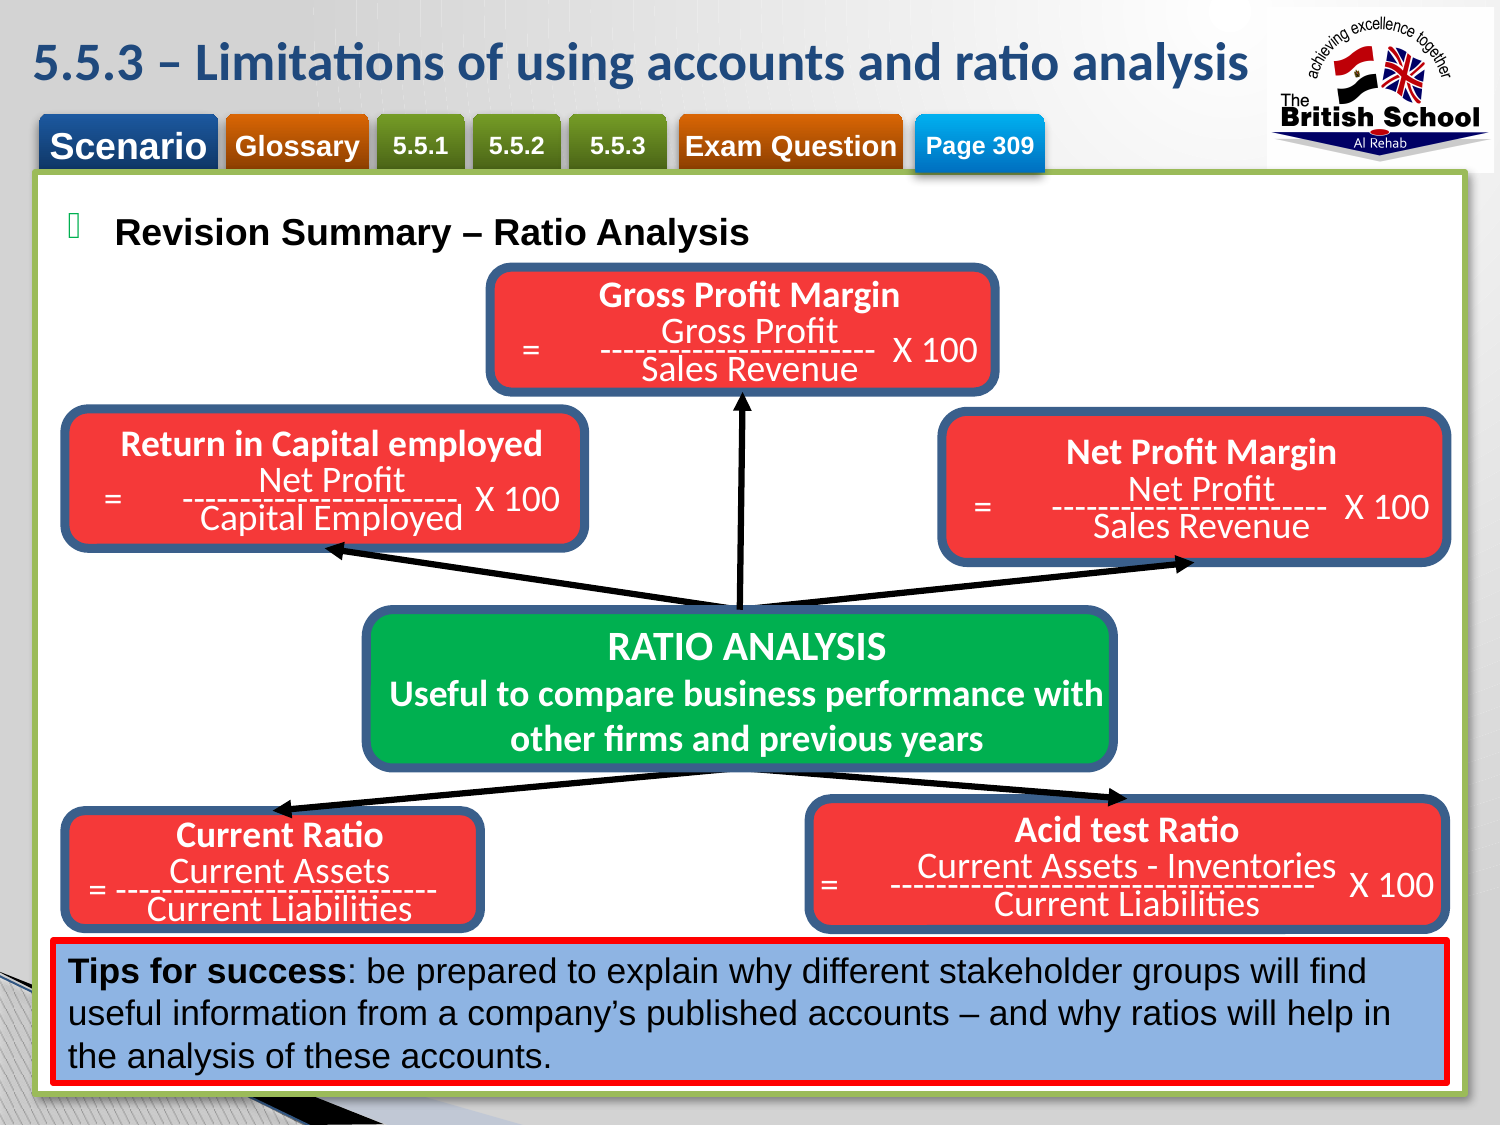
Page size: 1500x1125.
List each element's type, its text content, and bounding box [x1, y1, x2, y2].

text_box RATIO ANALYSIS Useful to compare business performance with other firms and previous years [361, 621, 1118, 767]
text_box Tips for success: be prepared to explain why different stakeholder groups will find useful information from a company’s published accounts – and why ratios will help in the analysis of these accounts. [53, 940, 1447, 1083]
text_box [64, 767, 741, 929]
title 5.5.3 – Limitations of using accounts and ratio analysis [17, 7, 1282, 110]
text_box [64, 408, 484, 610]
text_box Page 309 [915, 114, 1046, 173]
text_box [489, 266, 996, 610]
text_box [1001, 411, 1448, 610]
picture [281, 1114, 303, 1125]
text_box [741, 767, 1446, 930]
text_box Revision Summary – Ratio Analysis [53, 200, 869, 260]
picture [1267, 7, 1495, 173]
